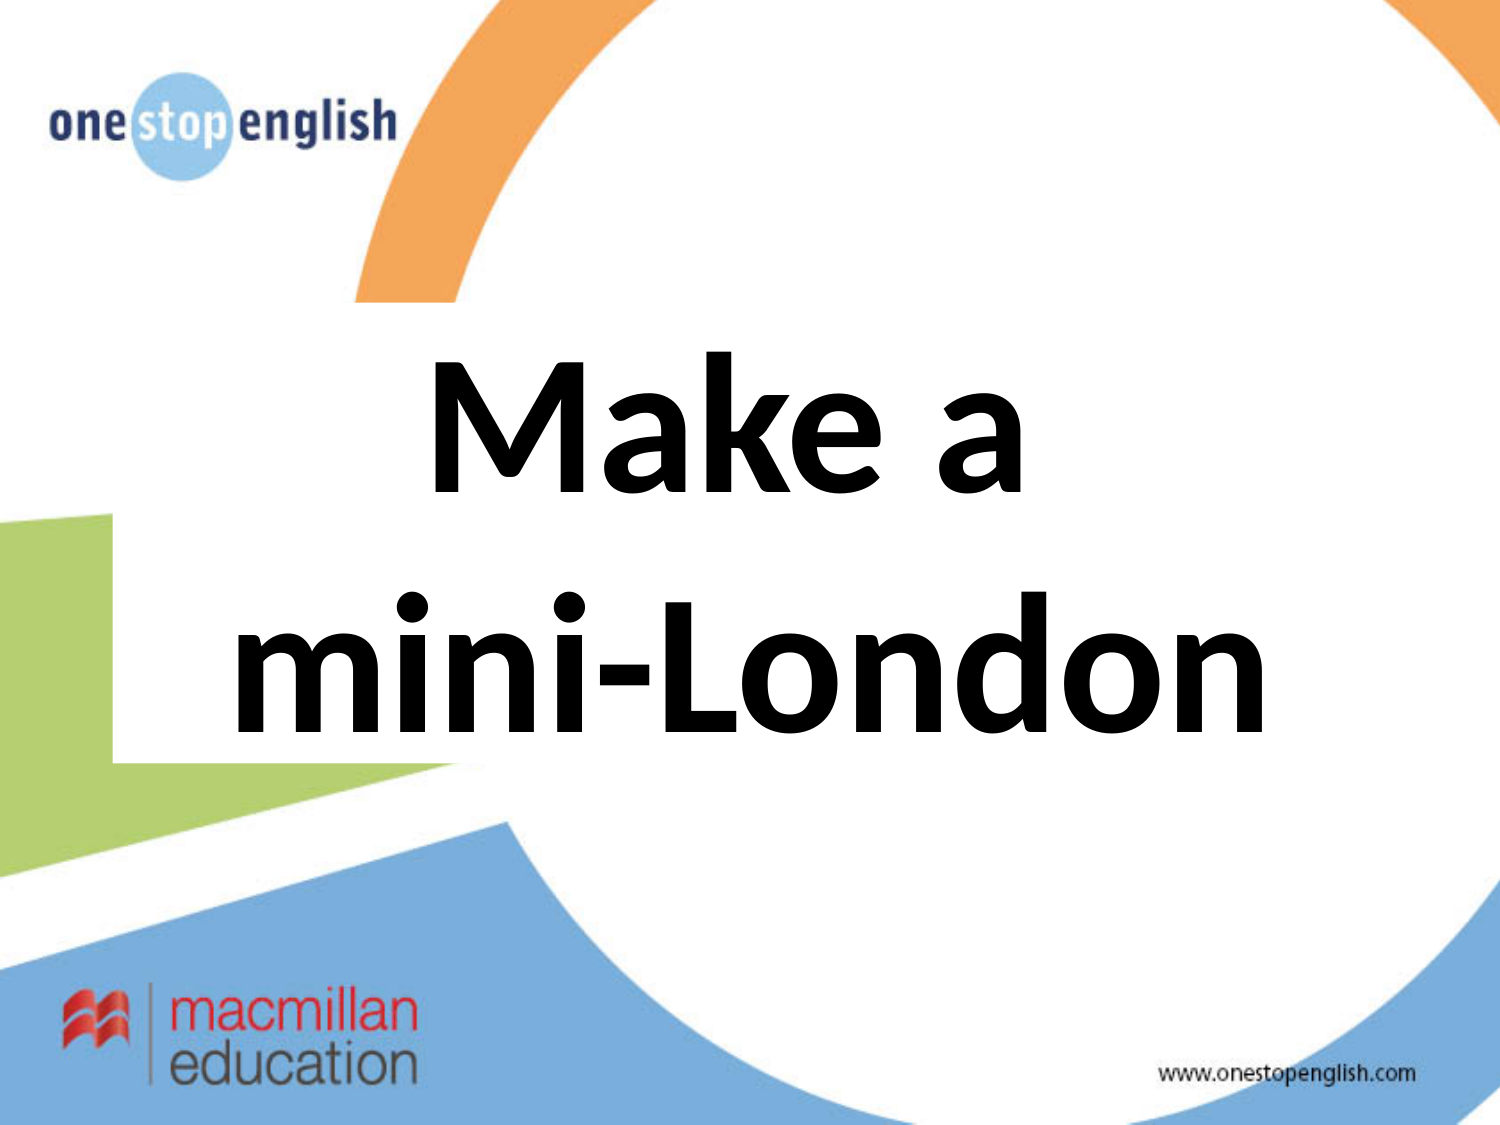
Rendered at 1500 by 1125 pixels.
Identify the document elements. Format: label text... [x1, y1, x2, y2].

title Make a mini-London [112, 302, 1388, 764]
picture [0, 0, 1500, 1125]
